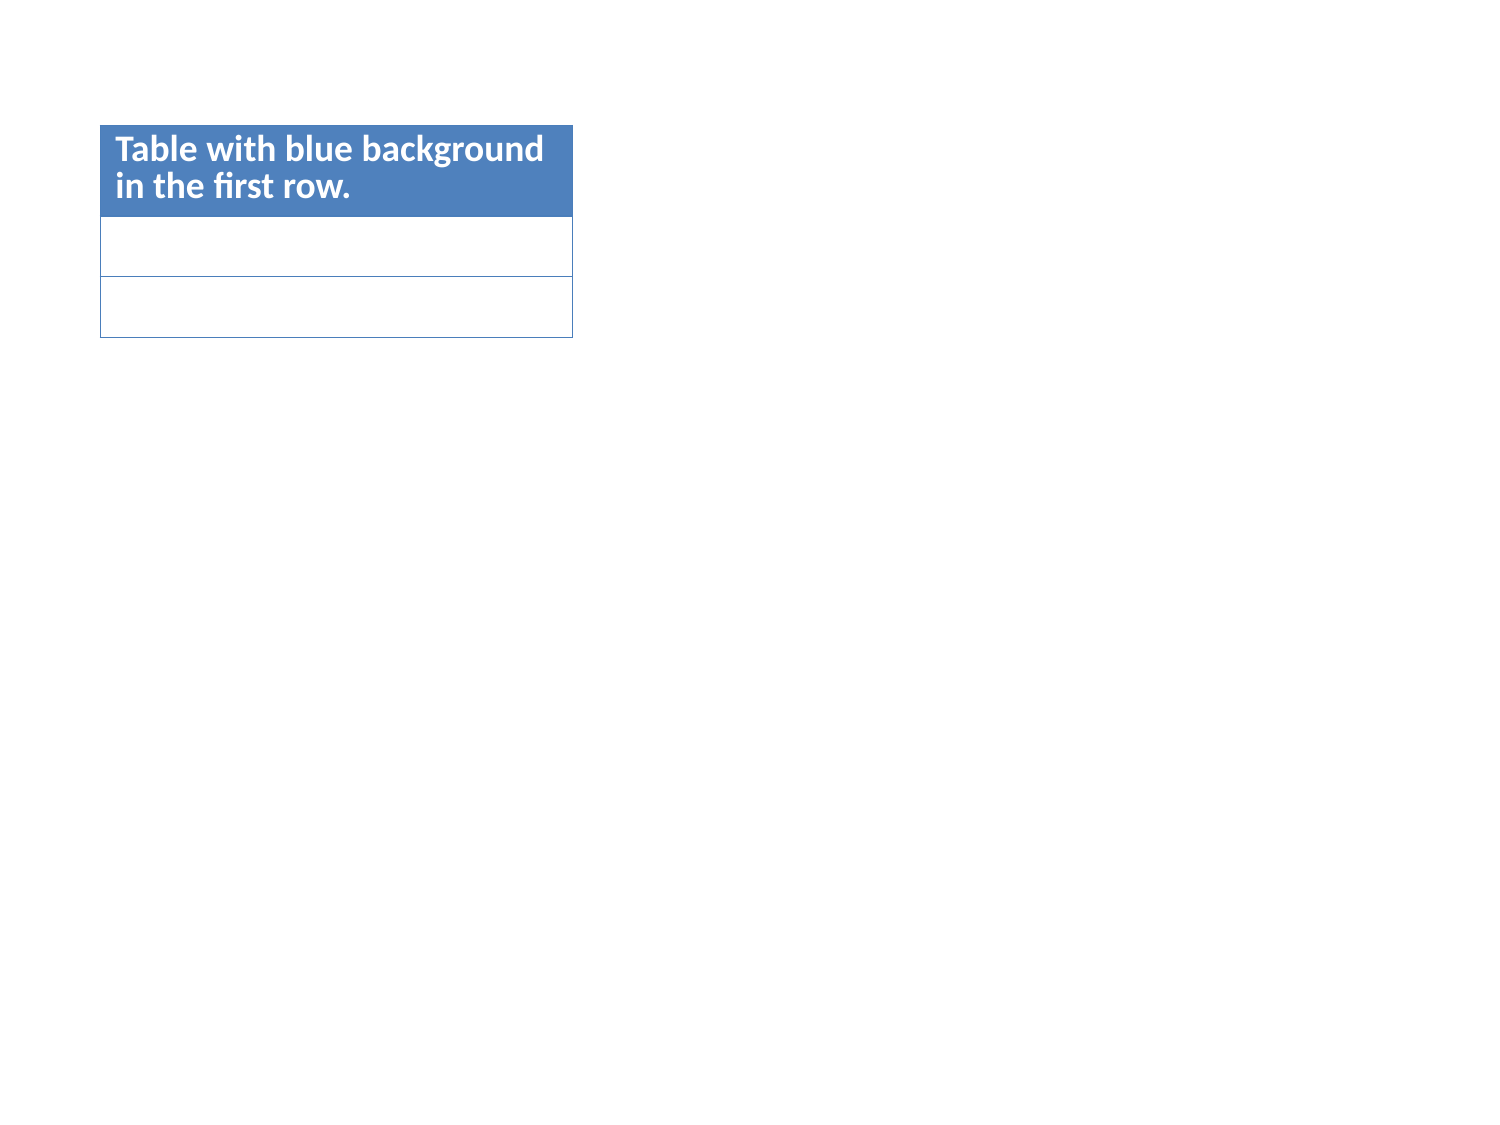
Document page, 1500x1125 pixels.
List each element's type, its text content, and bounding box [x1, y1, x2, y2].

table_cell [101, 217, 572, 276]
table_cell [101, 277, 572, 337]
table_header Table with blue background in the first row. [101, 126, 572, 215]
